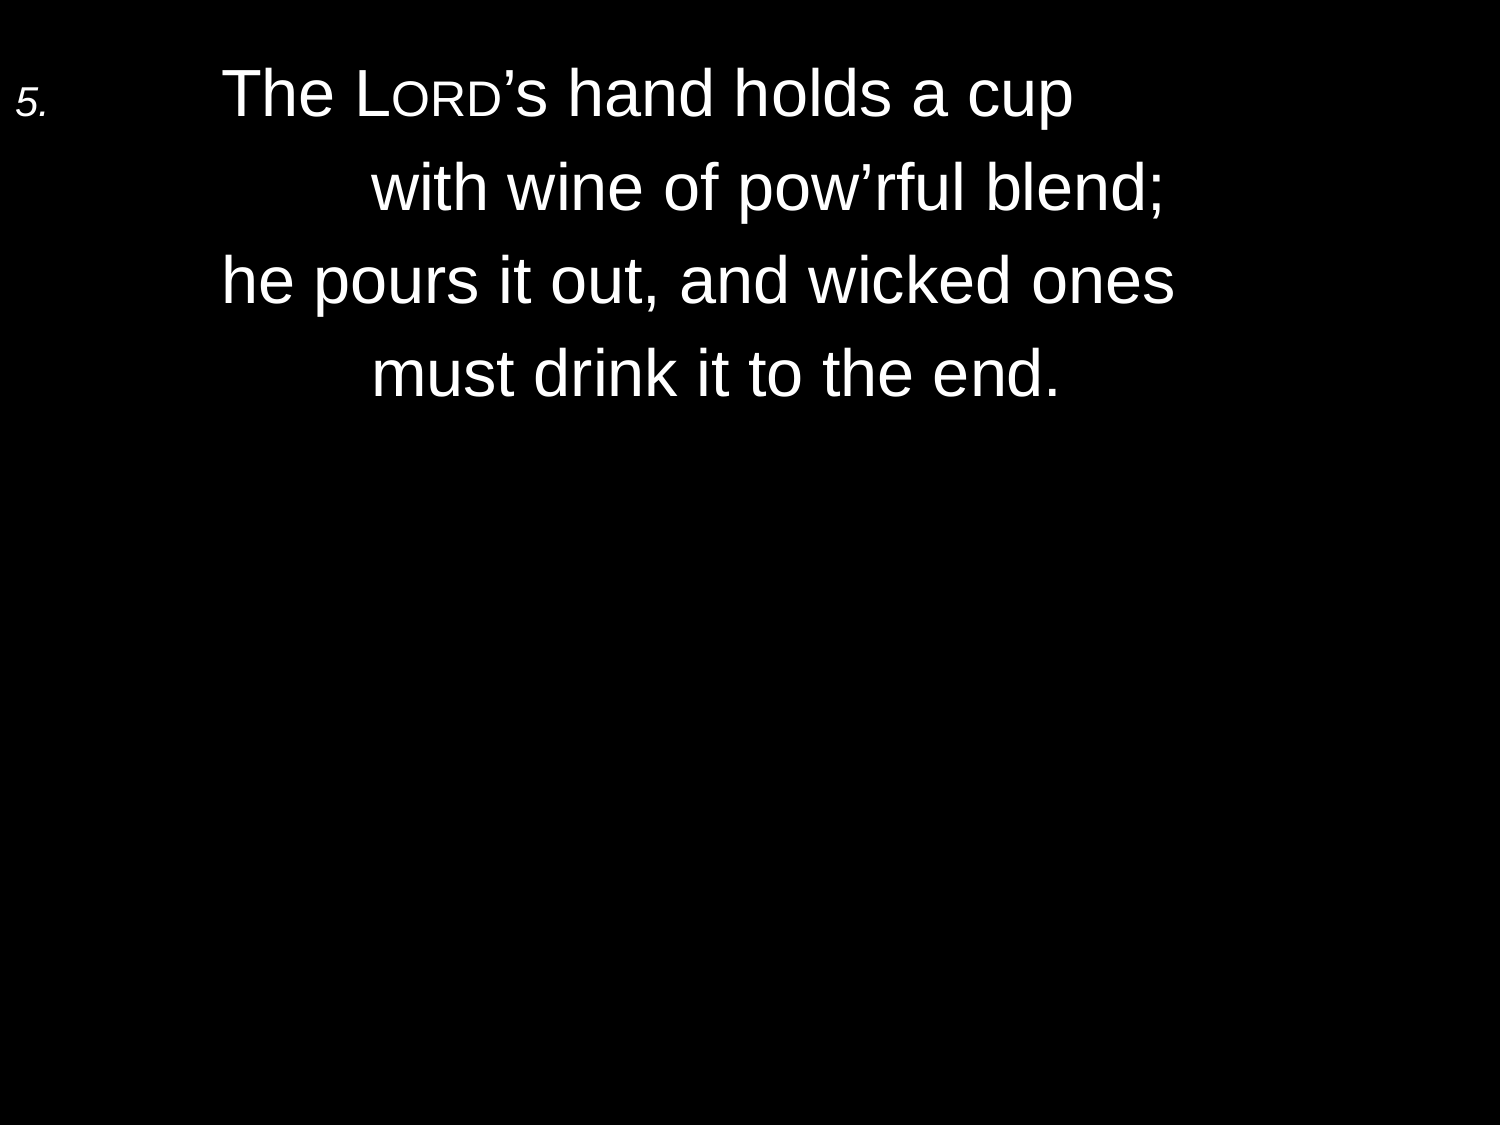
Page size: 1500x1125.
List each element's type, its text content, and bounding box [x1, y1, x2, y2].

list 5. The Lord’s hand holds a cup with wine of pow’rful blend; he pours it out, and wicked ones must drink it to the end. [0, 42, 1500, 1047]
